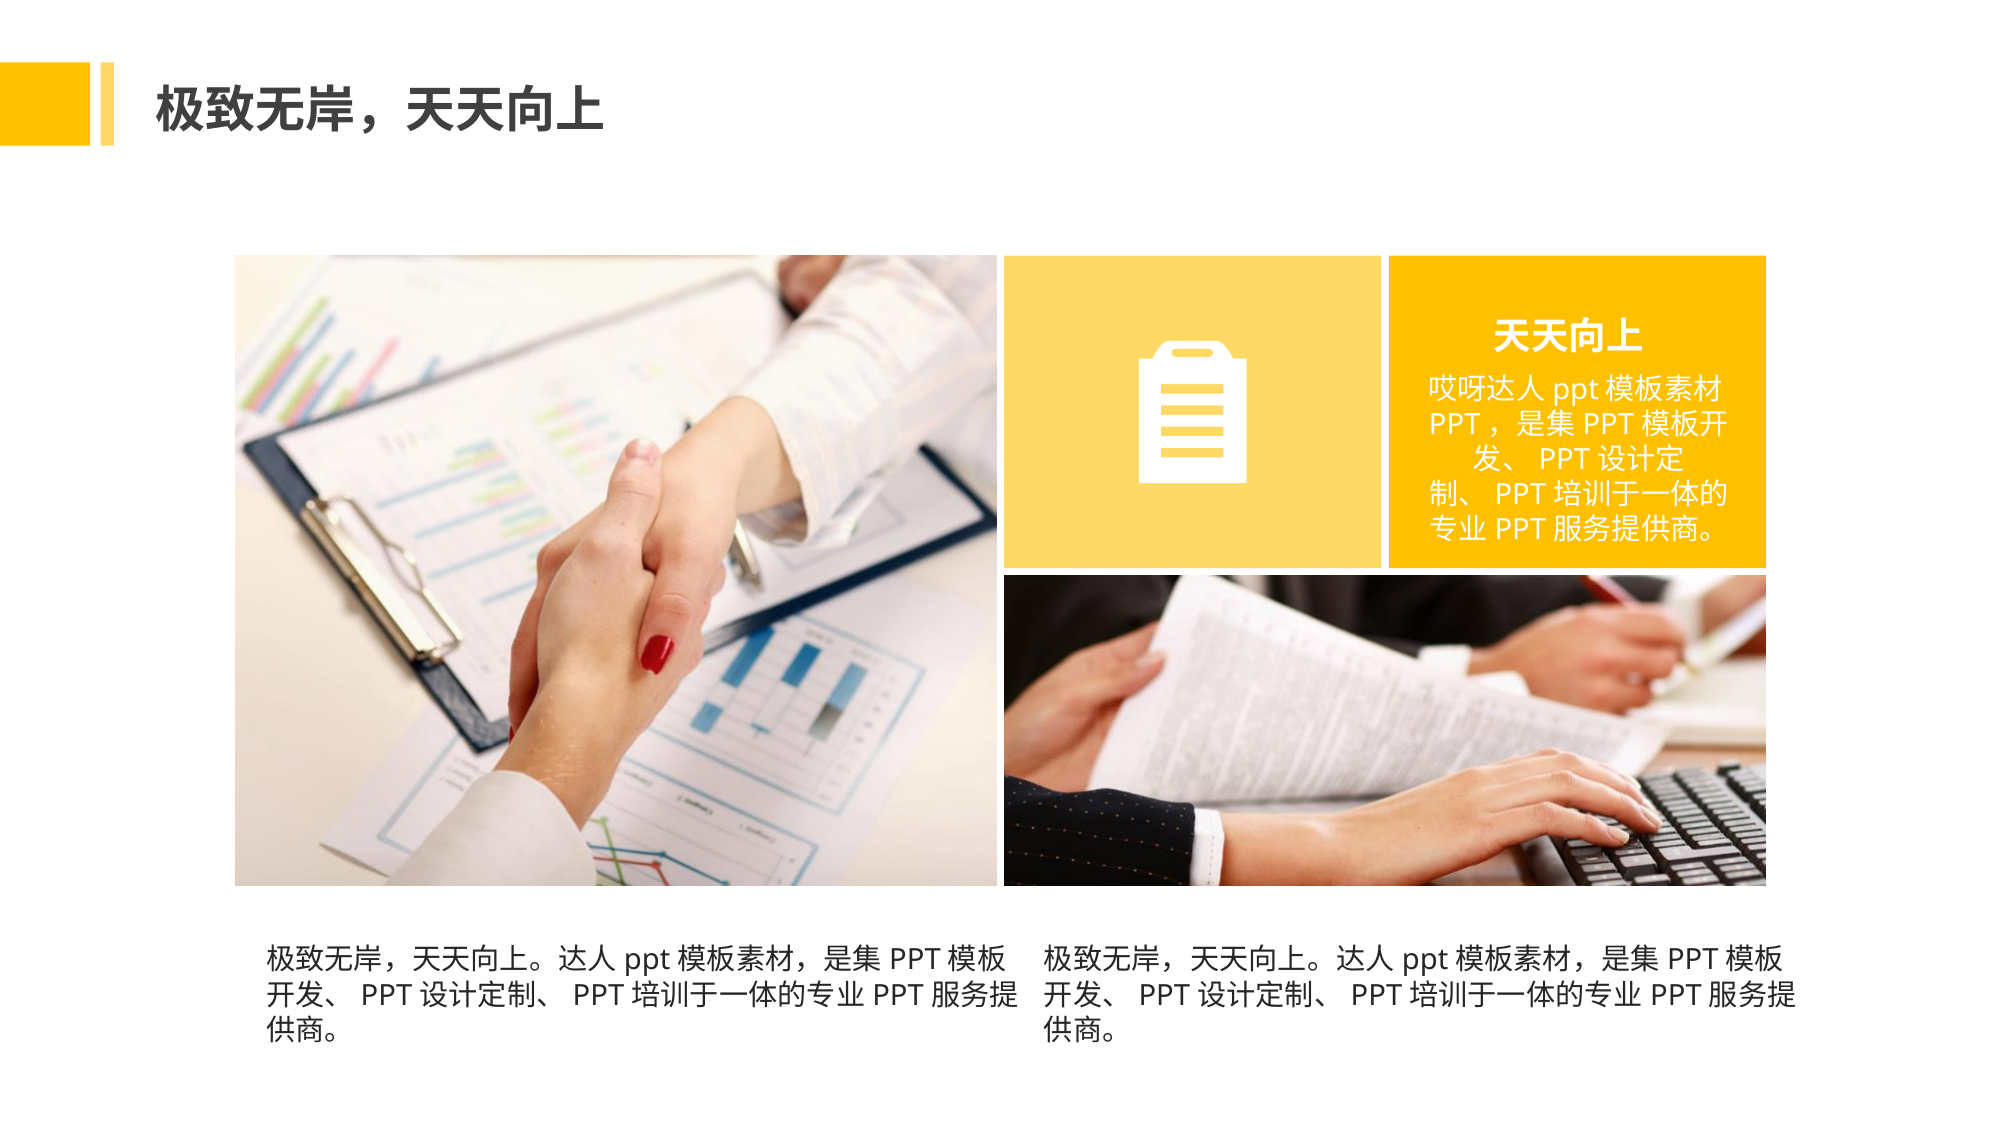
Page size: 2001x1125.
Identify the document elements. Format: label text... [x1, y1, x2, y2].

picture [235, 255, 997, 886]
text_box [0, 62, 115, 146]
text_box [1138, 340, 1247, 484]
text_box [1388, 255, 1767, 569]
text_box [1410, 304, 1748, 556]
text_box 极致无岸，天天向上。达人ppt模板素材，是集PPT模板开发、PPT设计定制、PPT培训于一体的专业PPT服务提供商。 [251, 933, 1029, 1054]
text_box 极致无岸，天天向上。达人ppt模板素材，是集PPT模板开发、PPT设计定制、PPT培训于一体的专业PPT服务提供商。 [1029, 933, 1813, 1054]
picture [1004, 575, 1766, 886]
text_box 极致无岸，天天向上 [140, 69, 633, 145]
text_box [1003, 255, 1382, 569]
